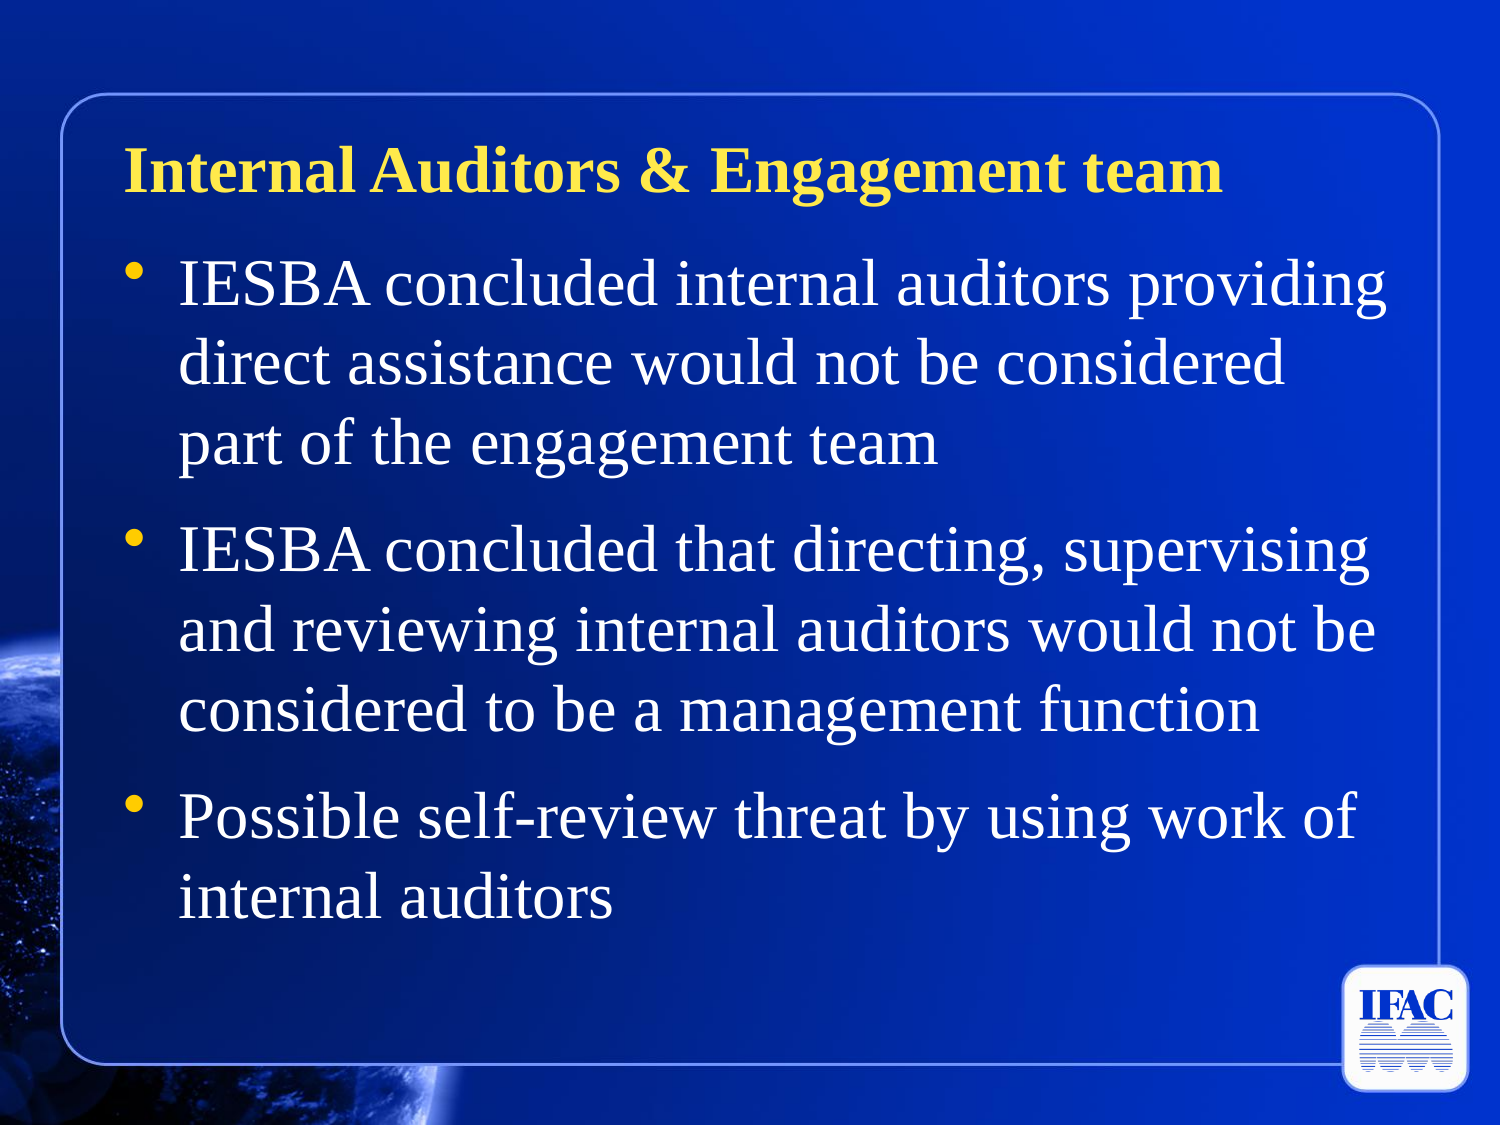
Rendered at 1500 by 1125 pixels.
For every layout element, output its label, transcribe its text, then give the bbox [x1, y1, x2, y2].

picture [0, 0, 1500, 1125]
list Internal Auditors & Engagement team [107, 118, 1411, 215]
list IESBA concluded internal auditors providing direct assistance would not be considered part of the engagement team IESBA concluded that directing, supervising and reviewing internal auditors would not be considered to be a management function Possible self-review threat by using work of internal auditors [107, 230, 1411, 1048]
